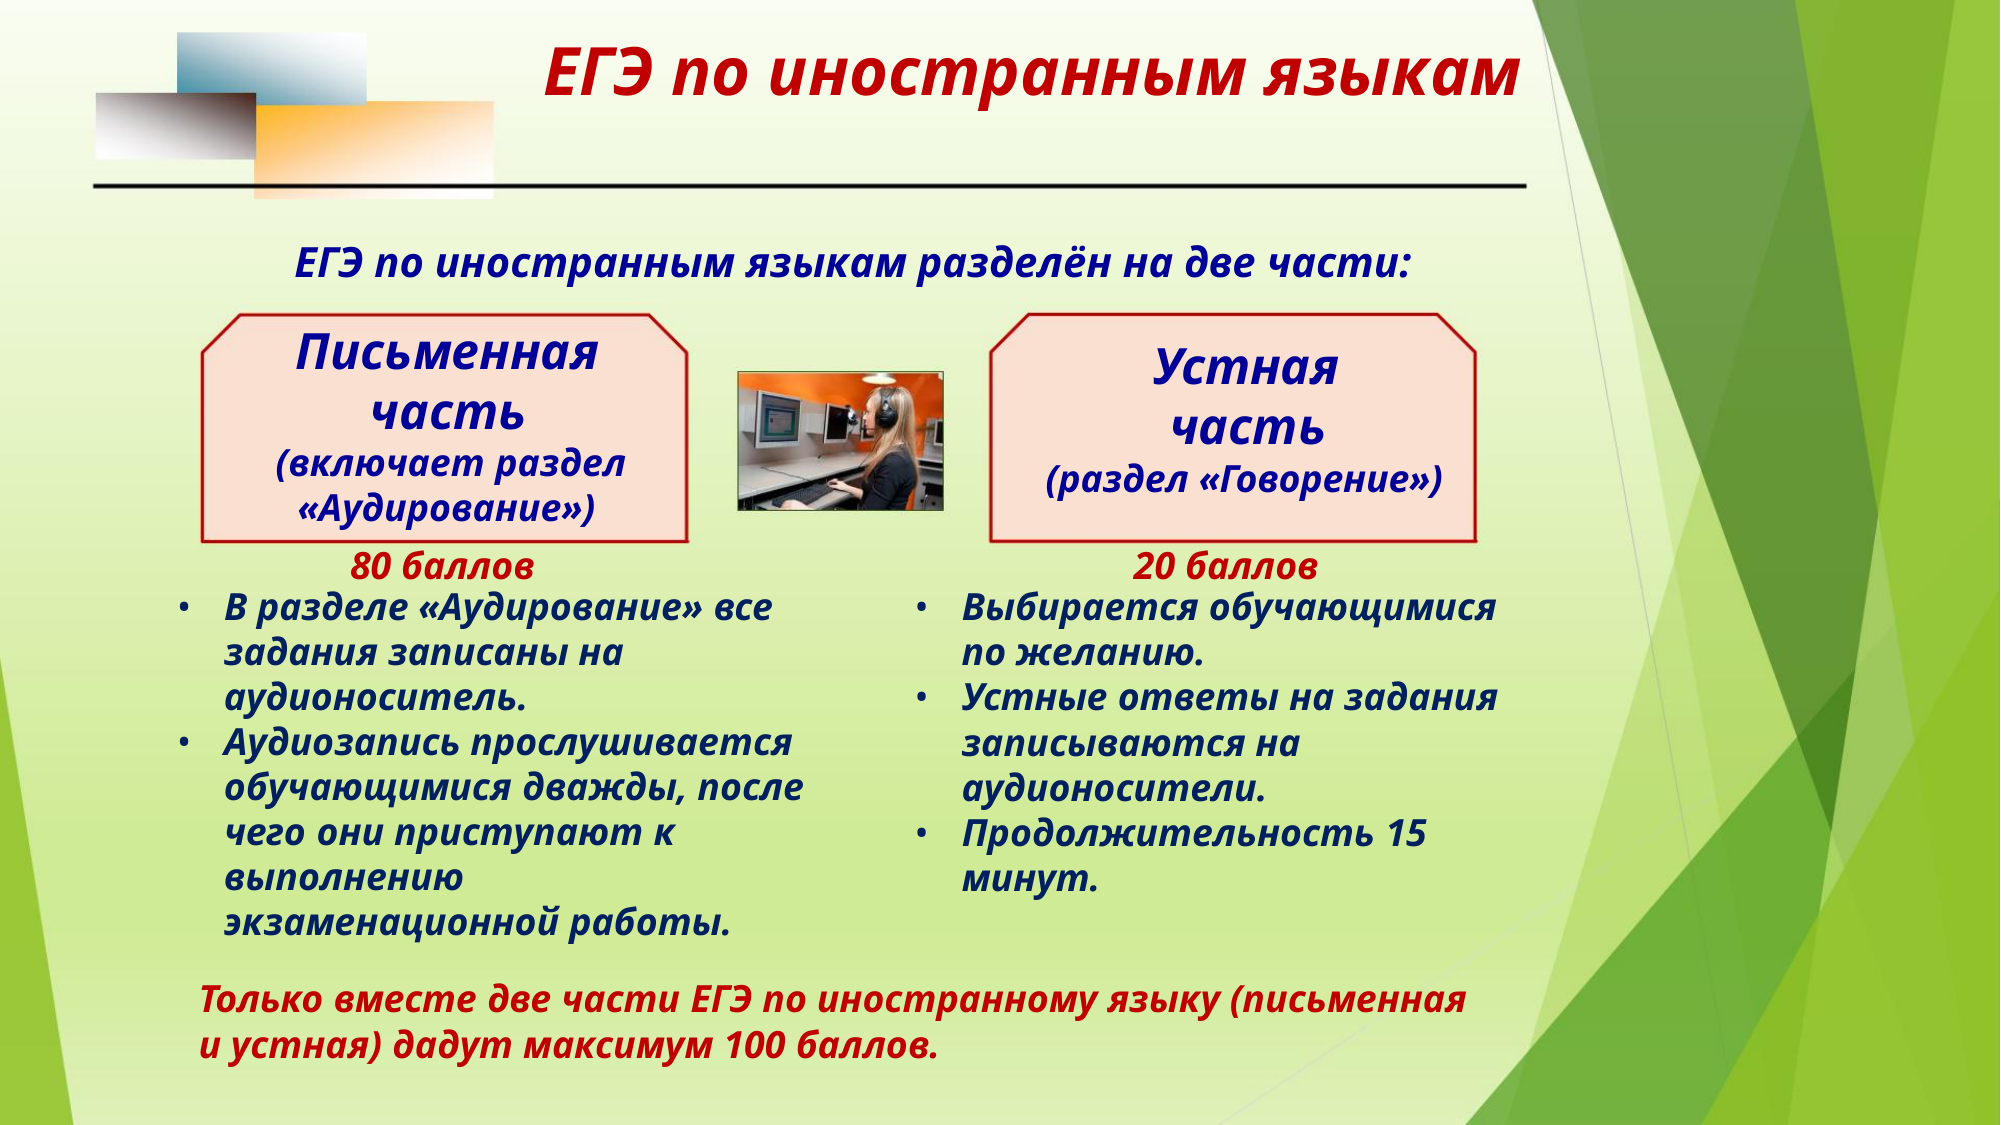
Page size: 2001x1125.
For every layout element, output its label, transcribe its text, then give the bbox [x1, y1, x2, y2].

text_box Только вместе две части ЕГЭ по иностранному языку (письменная и устная) дадут максимум 100 баллов. [198, 977, 1526, 1066]
text_box (раздел «Говорение») [1045, 458, 1477, 500]
text_box [0, 0, 2000, 1125]
text_box • Устные ответы на задания записываются на аудионосители. • Продолжительность 15 минут. [914, 675, 1531, 900]
text_box Письменная [295, 324, 628, 381]
text_box • Аудиозапись прослушивается обучающимися дважды, после чего они приступают к выполнению [177, 720, 834, 899]
text_box 80 баллов • В разделе «Аудирование» все задания записаны на [177, 545, 812, 674]
text_box ЕГЭ по иностранным языкам [543, 31, 1527, 110]
text_box ЕГЭ по иностранным языкам разделён на две части: [294, 239, 1456, 287]
text_box 20 баллов • Выбирается обучающимися по желанию. [914, 545, 1536, 674]
text_box Устная часть [1153, 338, 1372, 455]
text_box экзаменационной работы. [223, 900, 758, 943]
text_box часть (включает раздел «Аудирование») [275, 384, 647, 530]
text_box аудионоситель. [224, 675, 560, 718]
